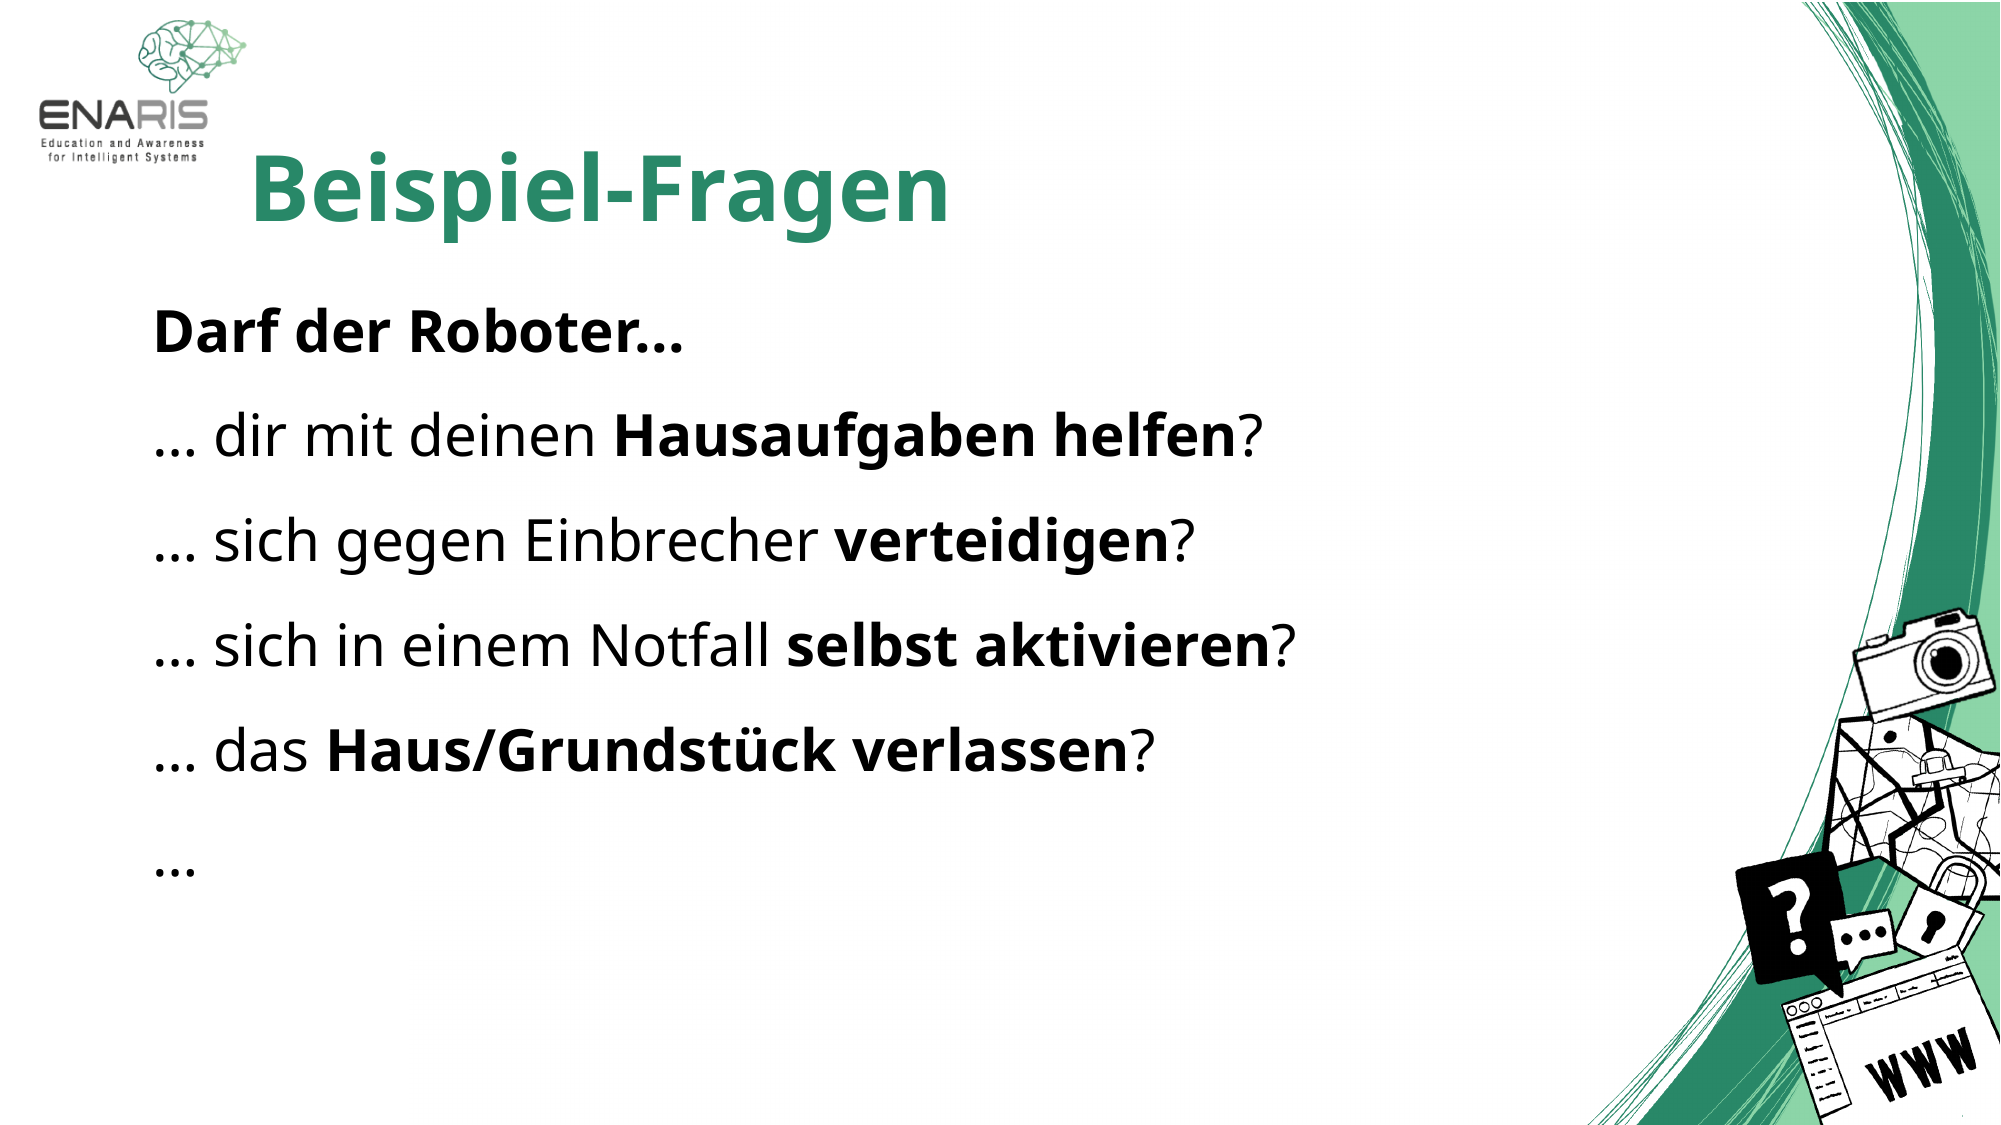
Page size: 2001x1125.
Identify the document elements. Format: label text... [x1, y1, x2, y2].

text_box Darf der Roboter... … dir mit deinen Hausaufgaben helfen? … sich gegen Einbrecher verteidigen? … sich in einem Notfall selbst aktivieren? … das Haus/Grundstück verlassen? … [137, 251, 409, 1106]
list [409, 2, 2000, 1125]
title Beispiel-Fragen [233, 83, 409, 251]
picture [38, 20, 247, 164]
